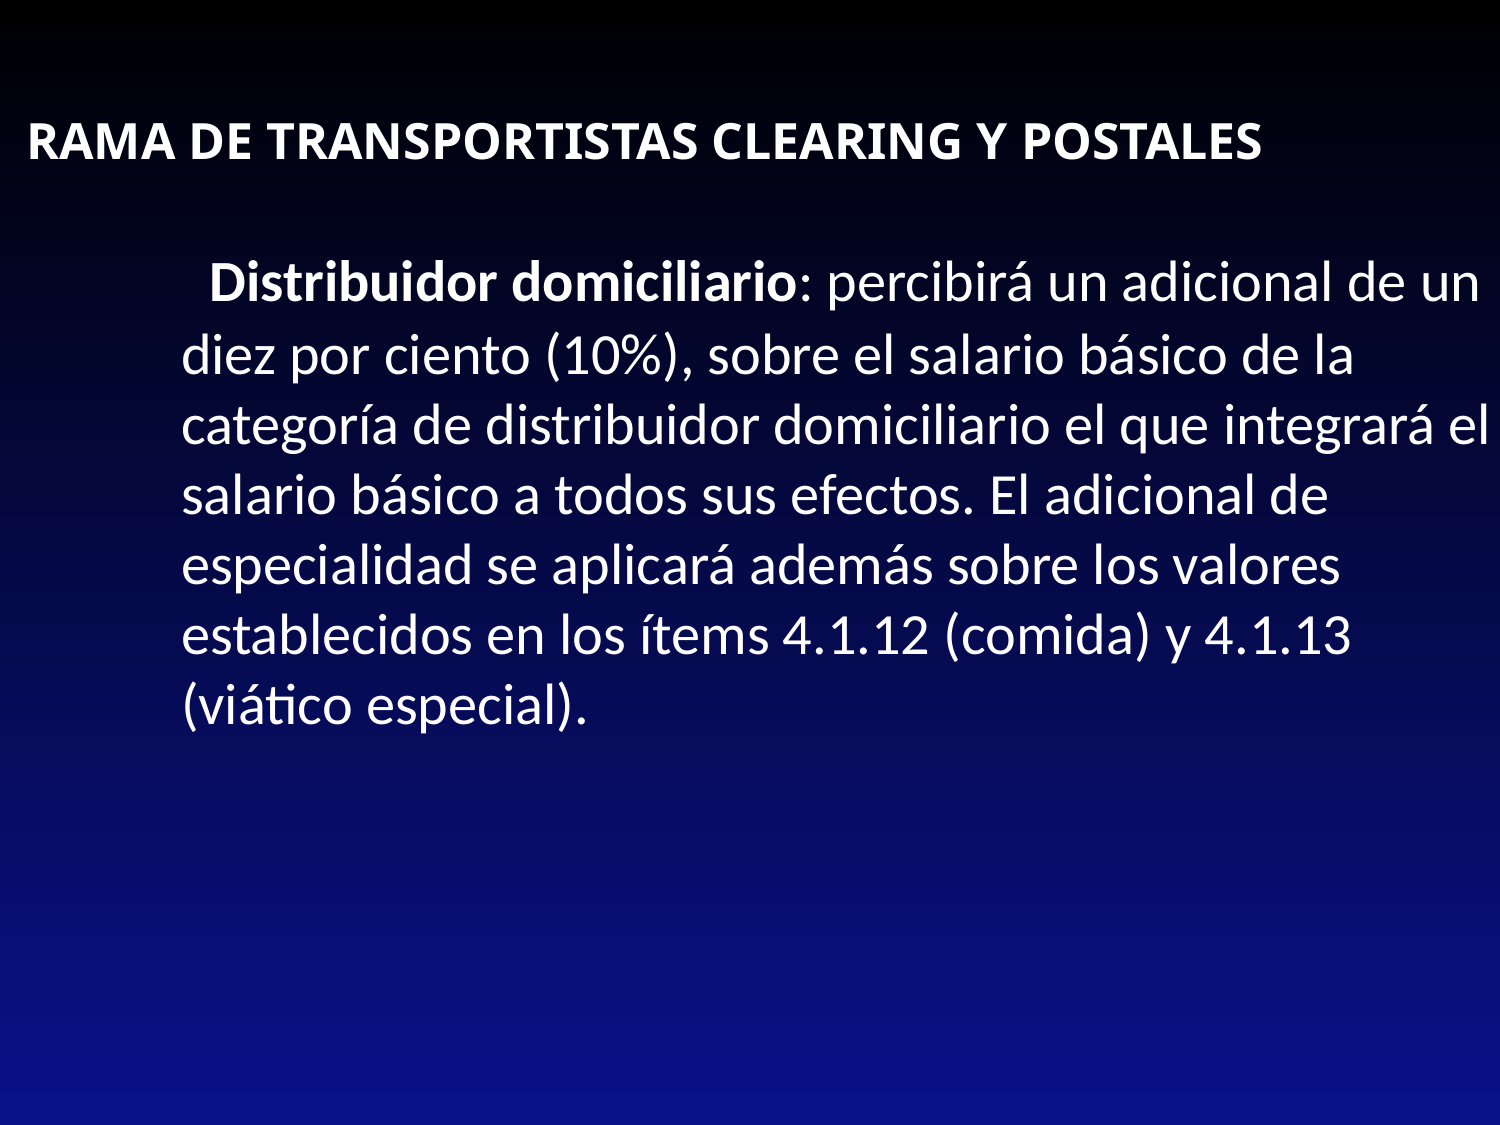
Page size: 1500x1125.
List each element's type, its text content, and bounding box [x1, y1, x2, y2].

title RAMA DE TRANSPORTISTAS CLEARING Y POSTALES [0, 44, 1351, 233]
list Distribuidor domiciliario: percibirá un adicional de un diez por ciento (10%), sobre el salario básico de la categoría de distribuidor domiciliario el que integrará el salario básico a todos sus efectos. El adicional de especialidad se aplicará además sobre los valores establecidos en los ítems 4.1.12 (comida) y 4.1.13 (viático especial). [124, 226, 1500, 969]
